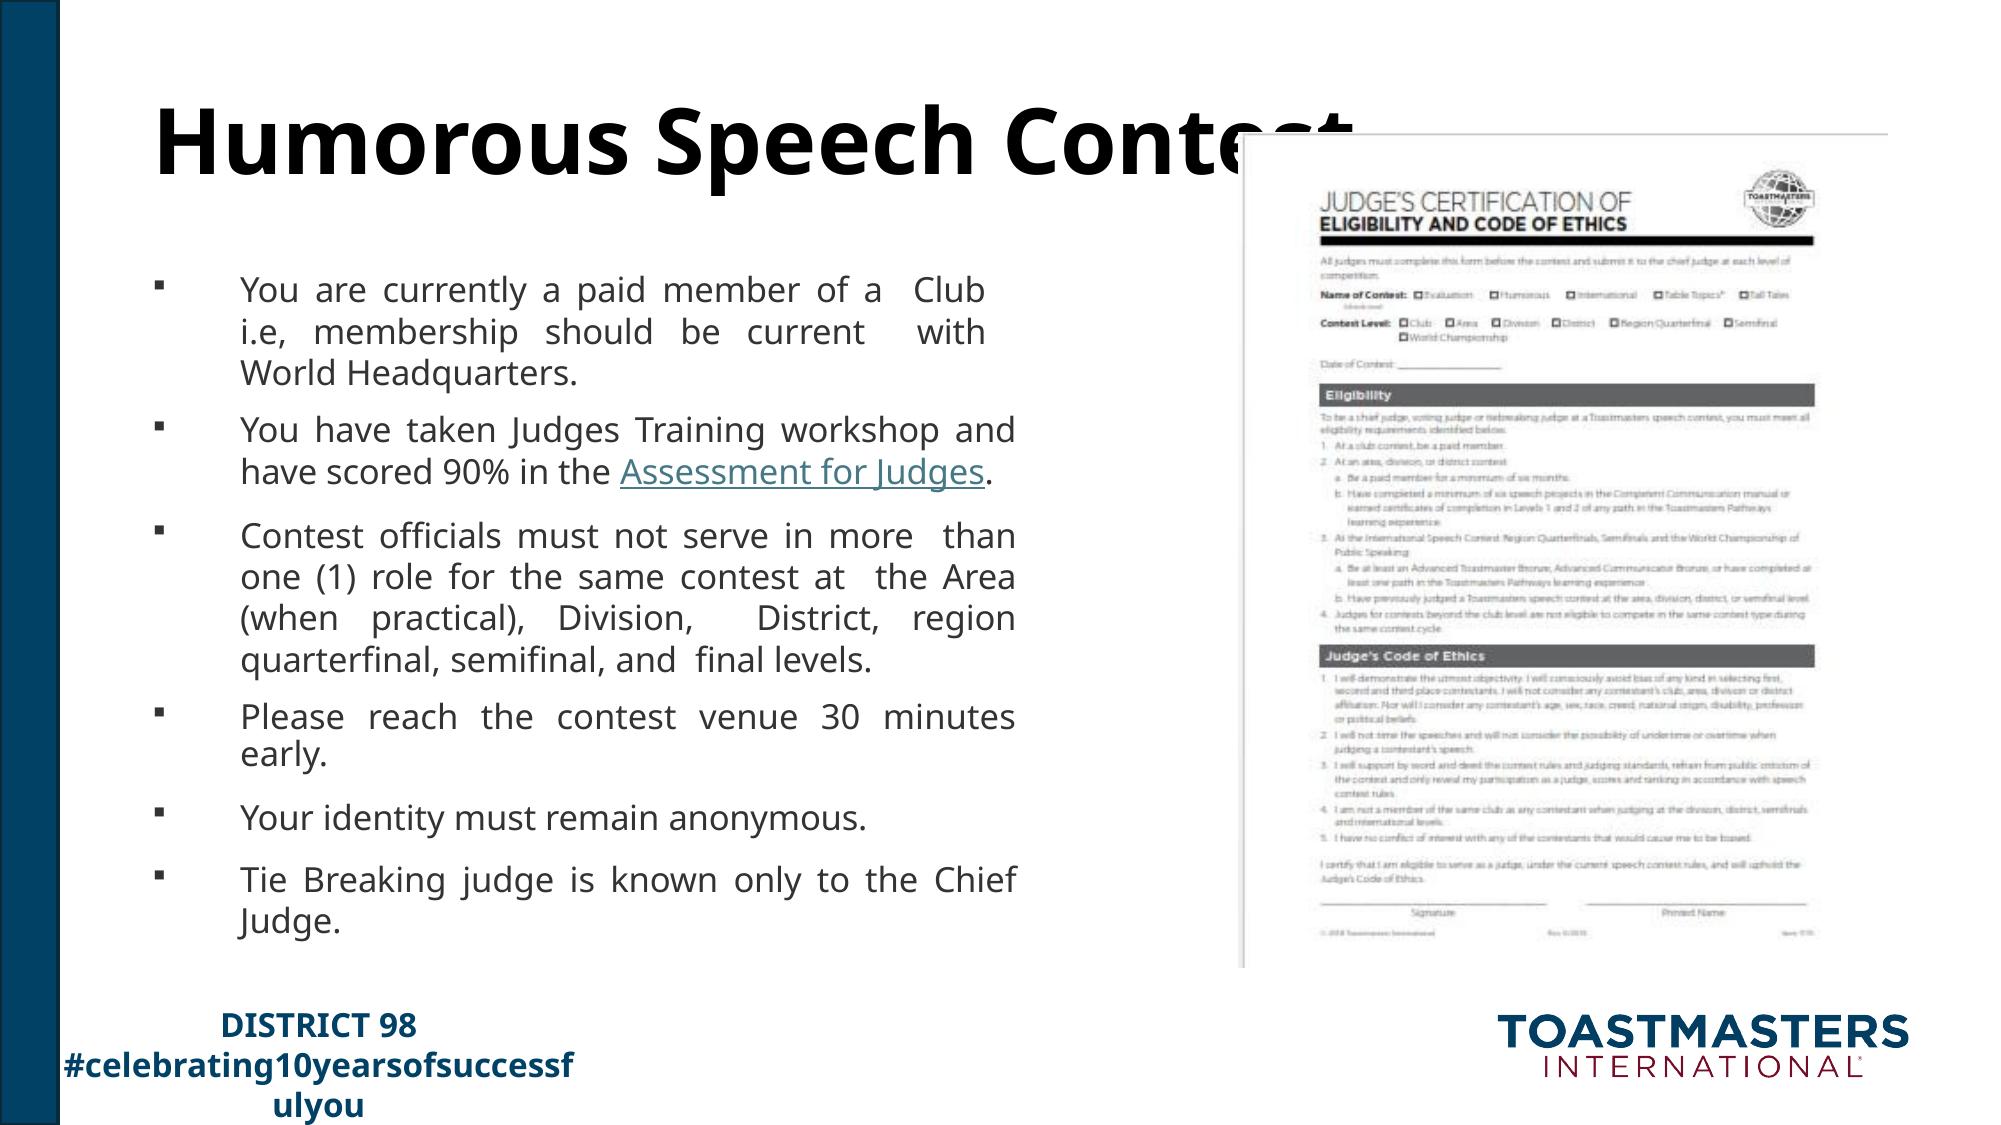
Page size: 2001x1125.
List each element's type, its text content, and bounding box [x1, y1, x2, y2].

text_box DISTRICT 98 #celebrating10yearsofsuccessfulyou [40, 996, 598, 1125]
title Humorous Speech Contest [137, 59, 1944, 229]
list You are currently a paid member of a Club i.e, membership should be current with World Headquarters. You have taken Judges Training workshop and have scored 90% in the Assessment for Judges. Contest officials must not serve in more than one (1) role for the same contest at the Area (when practical), Division, District, region quarterfinal, semifinal, and final levels. Please reach the contest venue 30 minutes early. Your identity must remain anonymous. Tie Breaking judge is known only to the Chief Judge. [137, 260, 1033, 950]
text_box [0, 0, 60, 1125]
picture [1237, 131, 2000, 1125]
